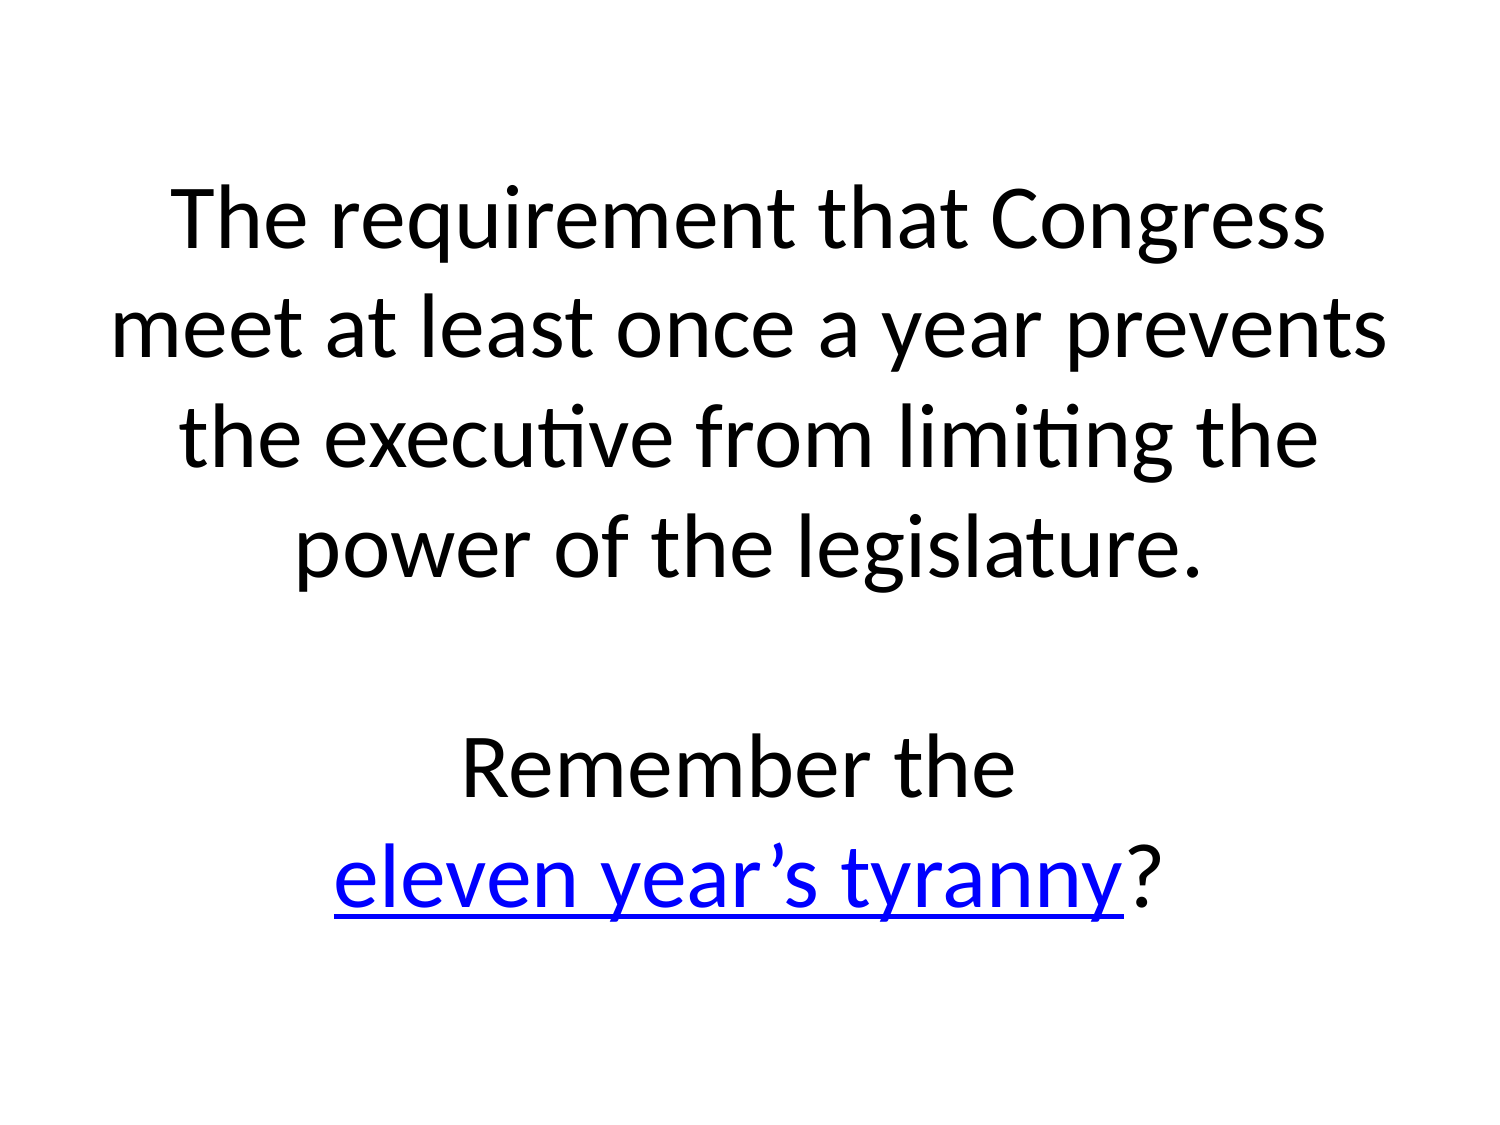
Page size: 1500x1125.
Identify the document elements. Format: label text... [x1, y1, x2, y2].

title The requirement that Congress meet at least once a year prevents the executive from limiting the power of the legislature. Remember the eleven year’s tyranny? [74, 44, 1426, 1038]
